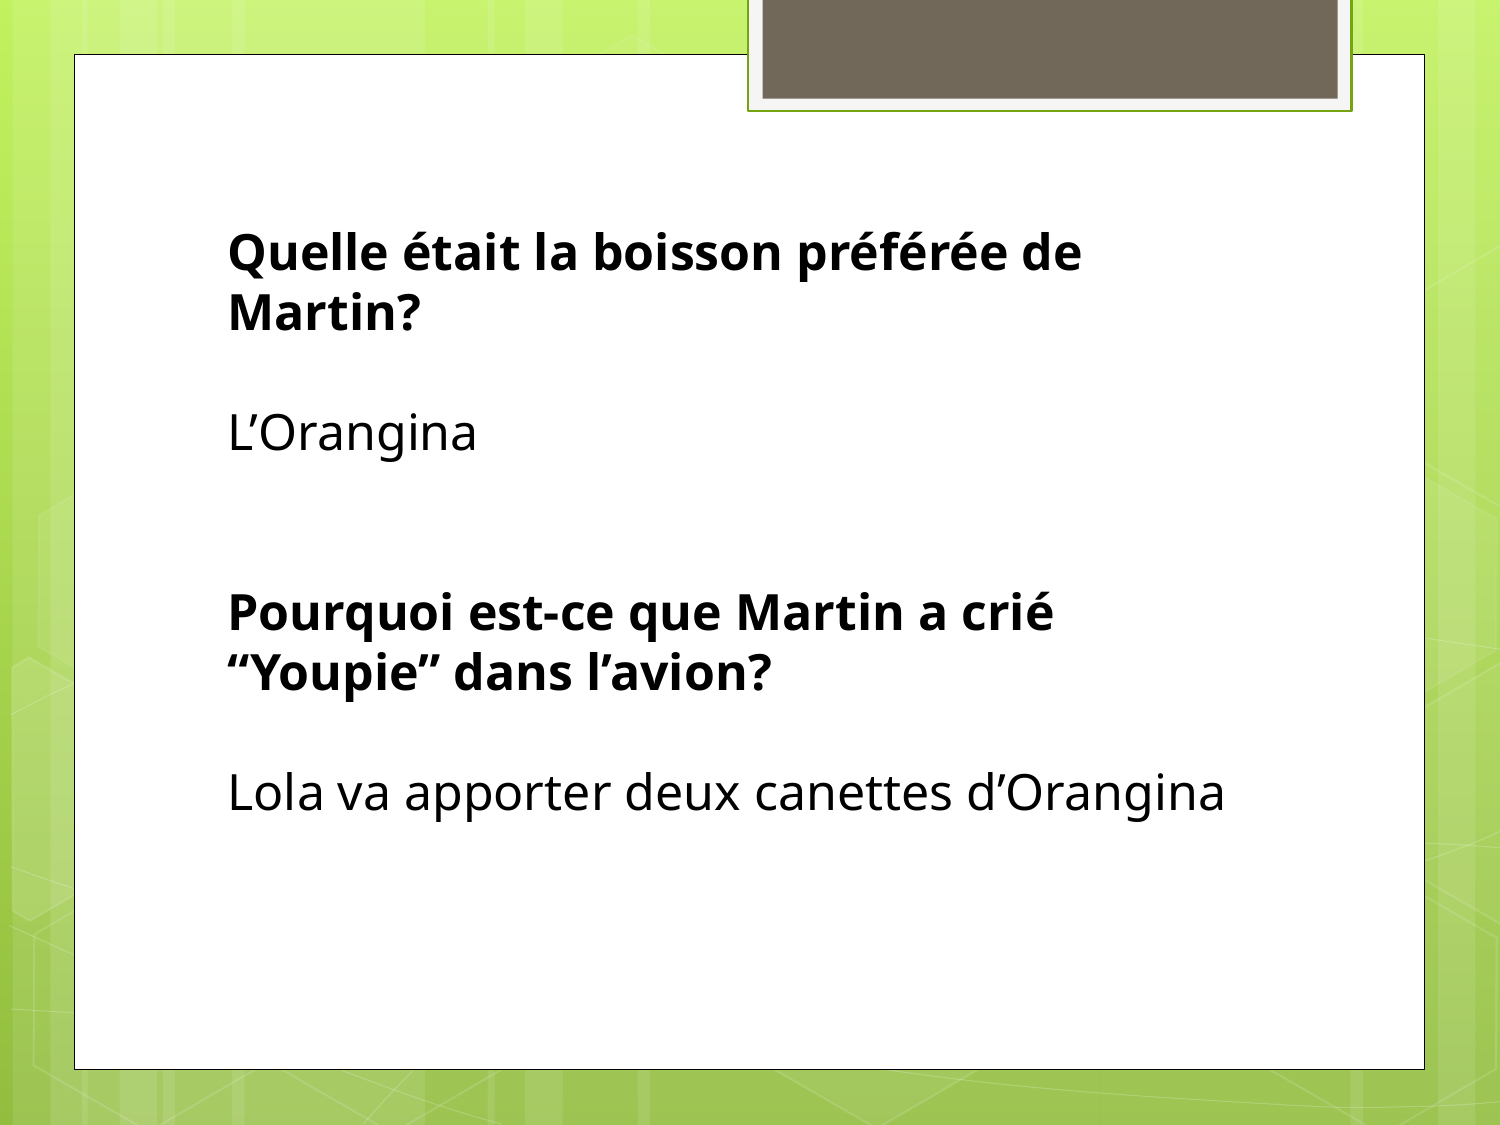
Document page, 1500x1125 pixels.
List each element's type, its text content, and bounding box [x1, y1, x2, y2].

text_box Quelle était la boisson préférée de Martin? L’Orangina Pourquoi est-ce que Martin a crié “Youpie” dans l’avion? Lola va apporter deux canettes d’Orangina [212, 212, 1275, 888]
